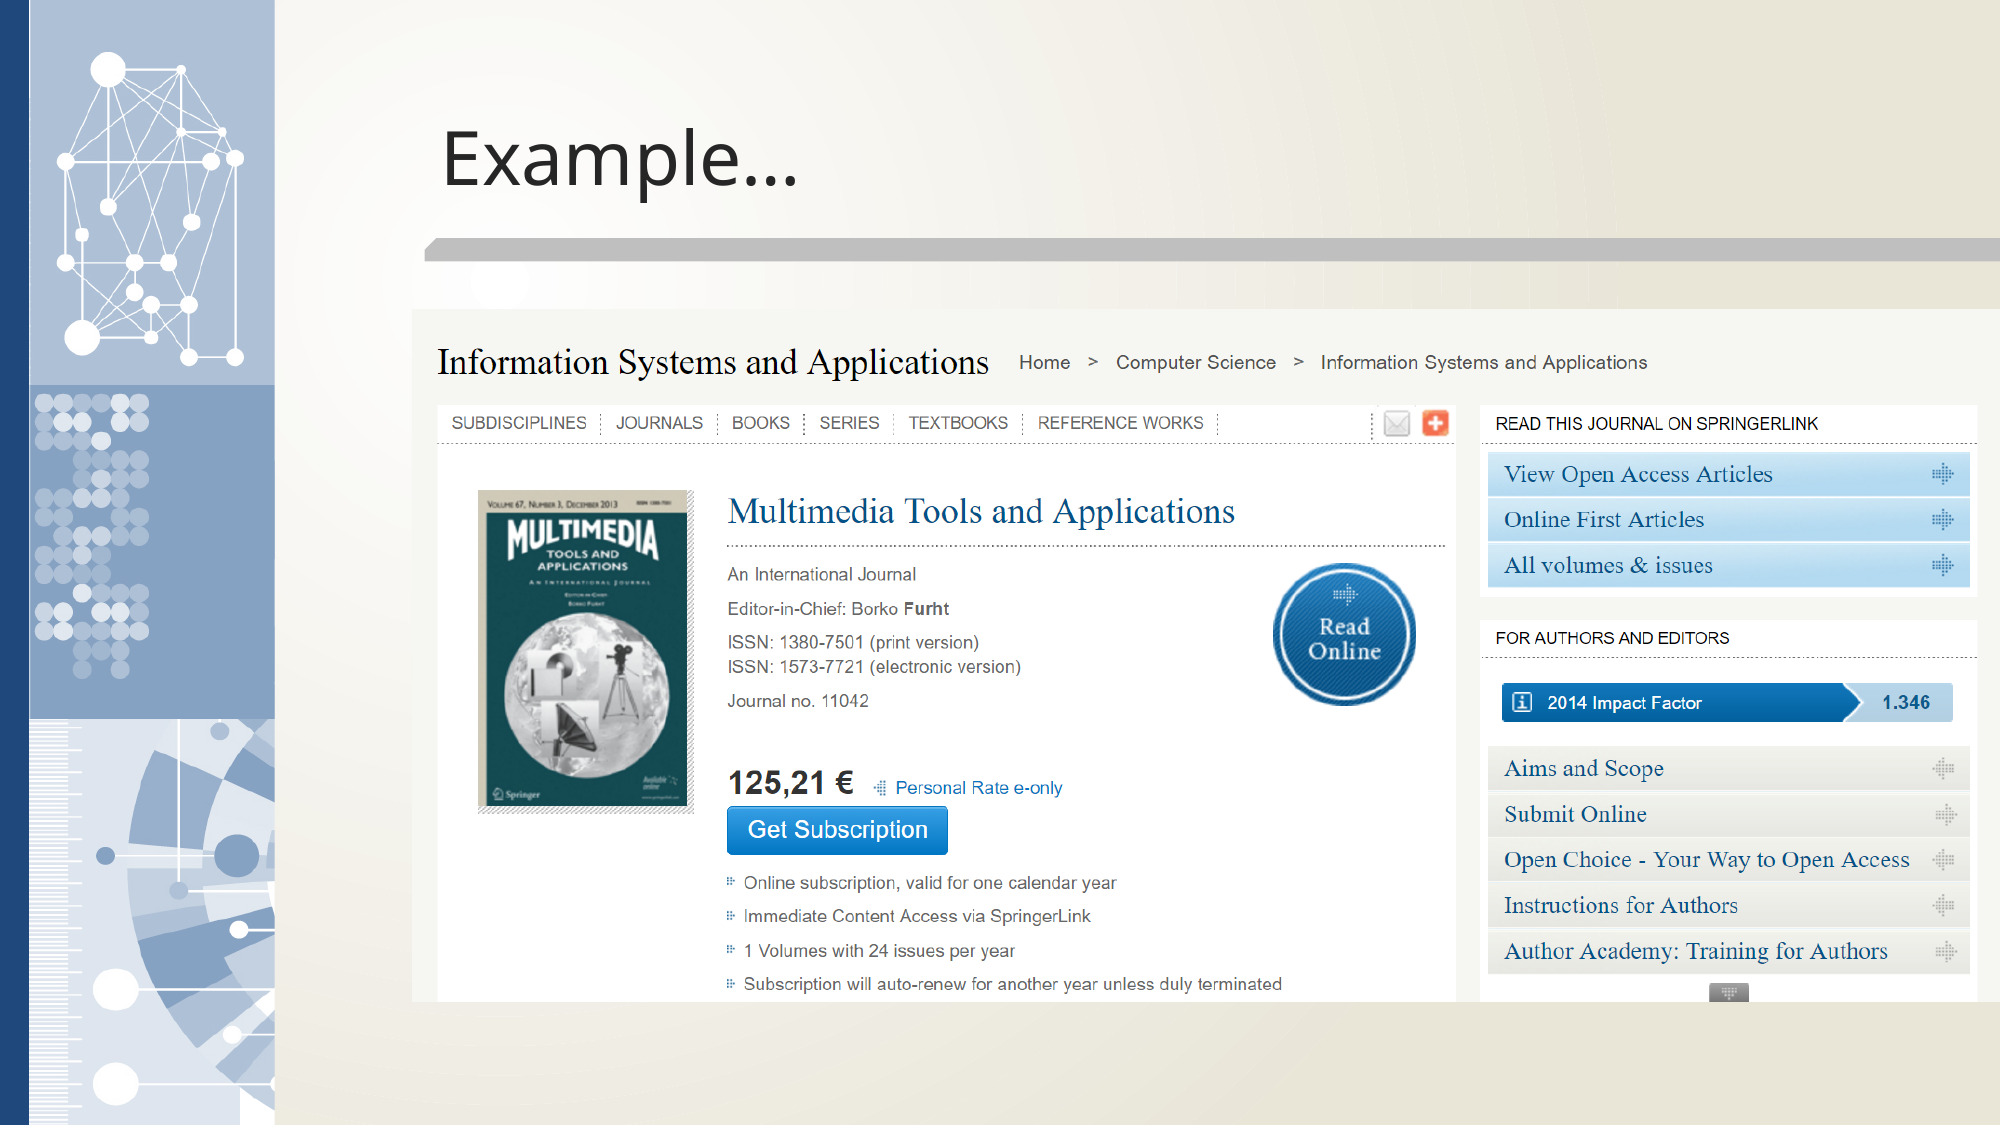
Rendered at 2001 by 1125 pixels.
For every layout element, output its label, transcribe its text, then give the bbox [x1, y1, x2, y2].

picture [411, 308, 2000, 1002]
title Example… [425, 102, 1888, 307]
